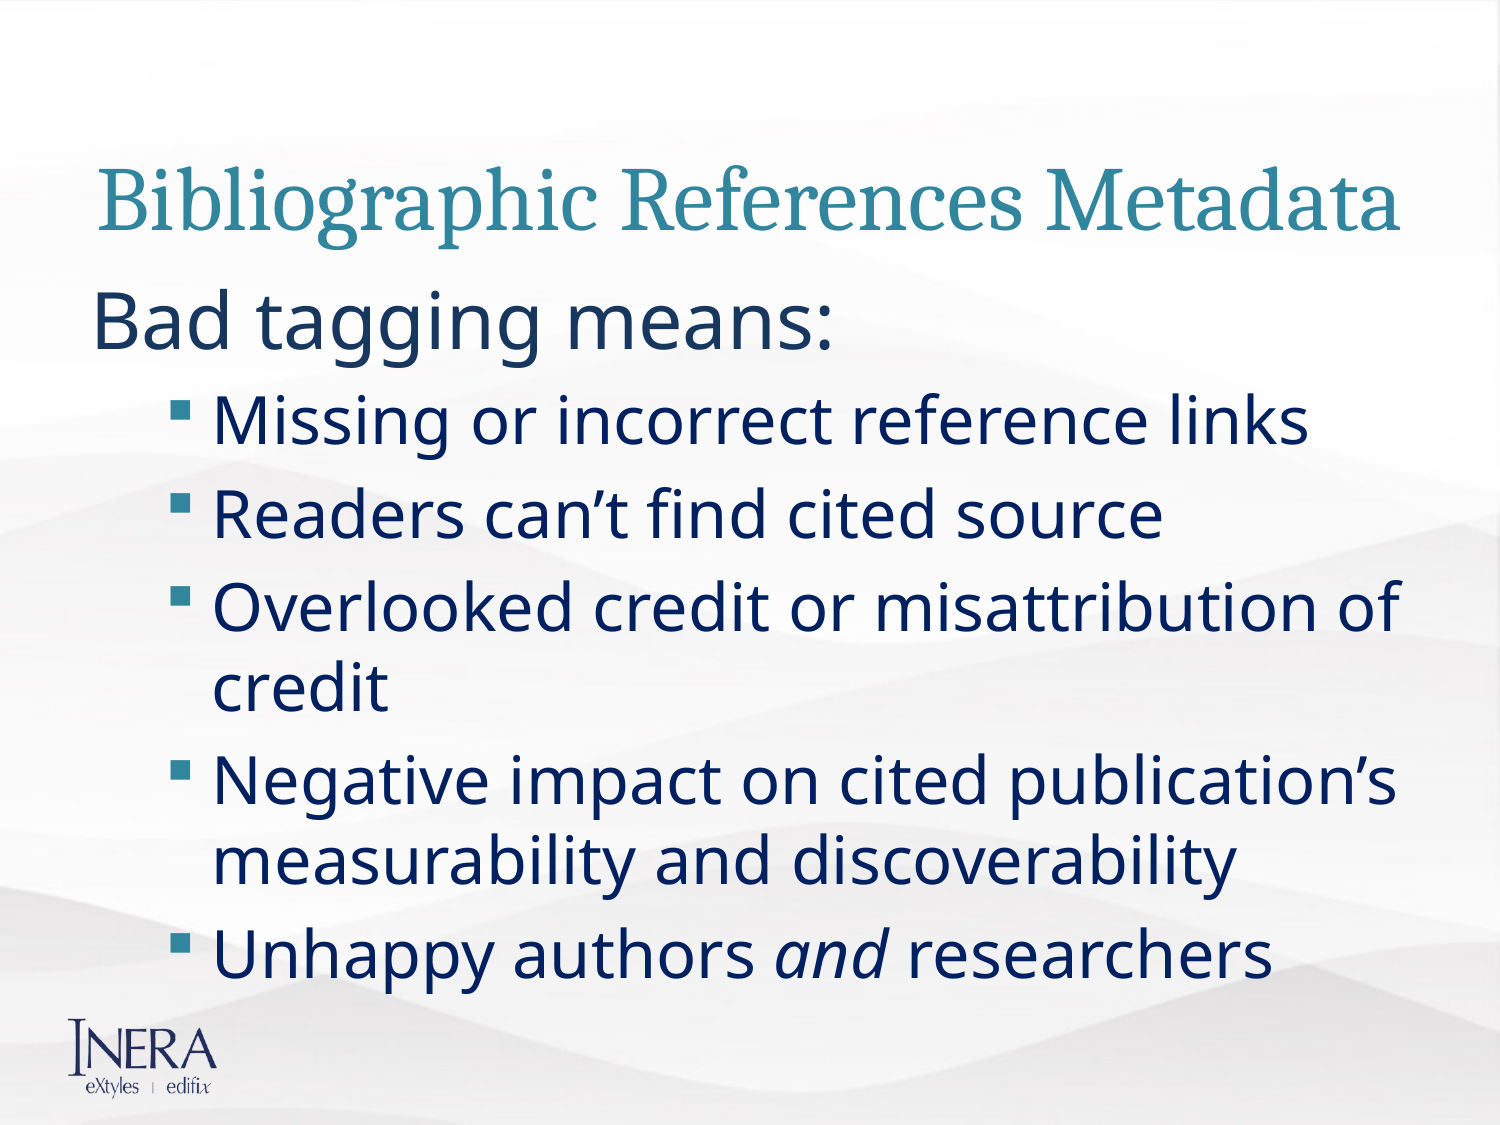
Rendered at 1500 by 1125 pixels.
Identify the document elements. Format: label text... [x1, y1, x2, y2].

list Bad tagging means: Missing or incorrect reference links Readers can’t find cited source Overlooked credit or misattribution of credit Negative impact on cited publication’s measurability and discoverability Unhappy authors and researchers [75, 262, 1425, 1005]
title Bibliographic References Metadata [75, 99, 1425, 262]
picture [0, 0, 1500, 1125]
